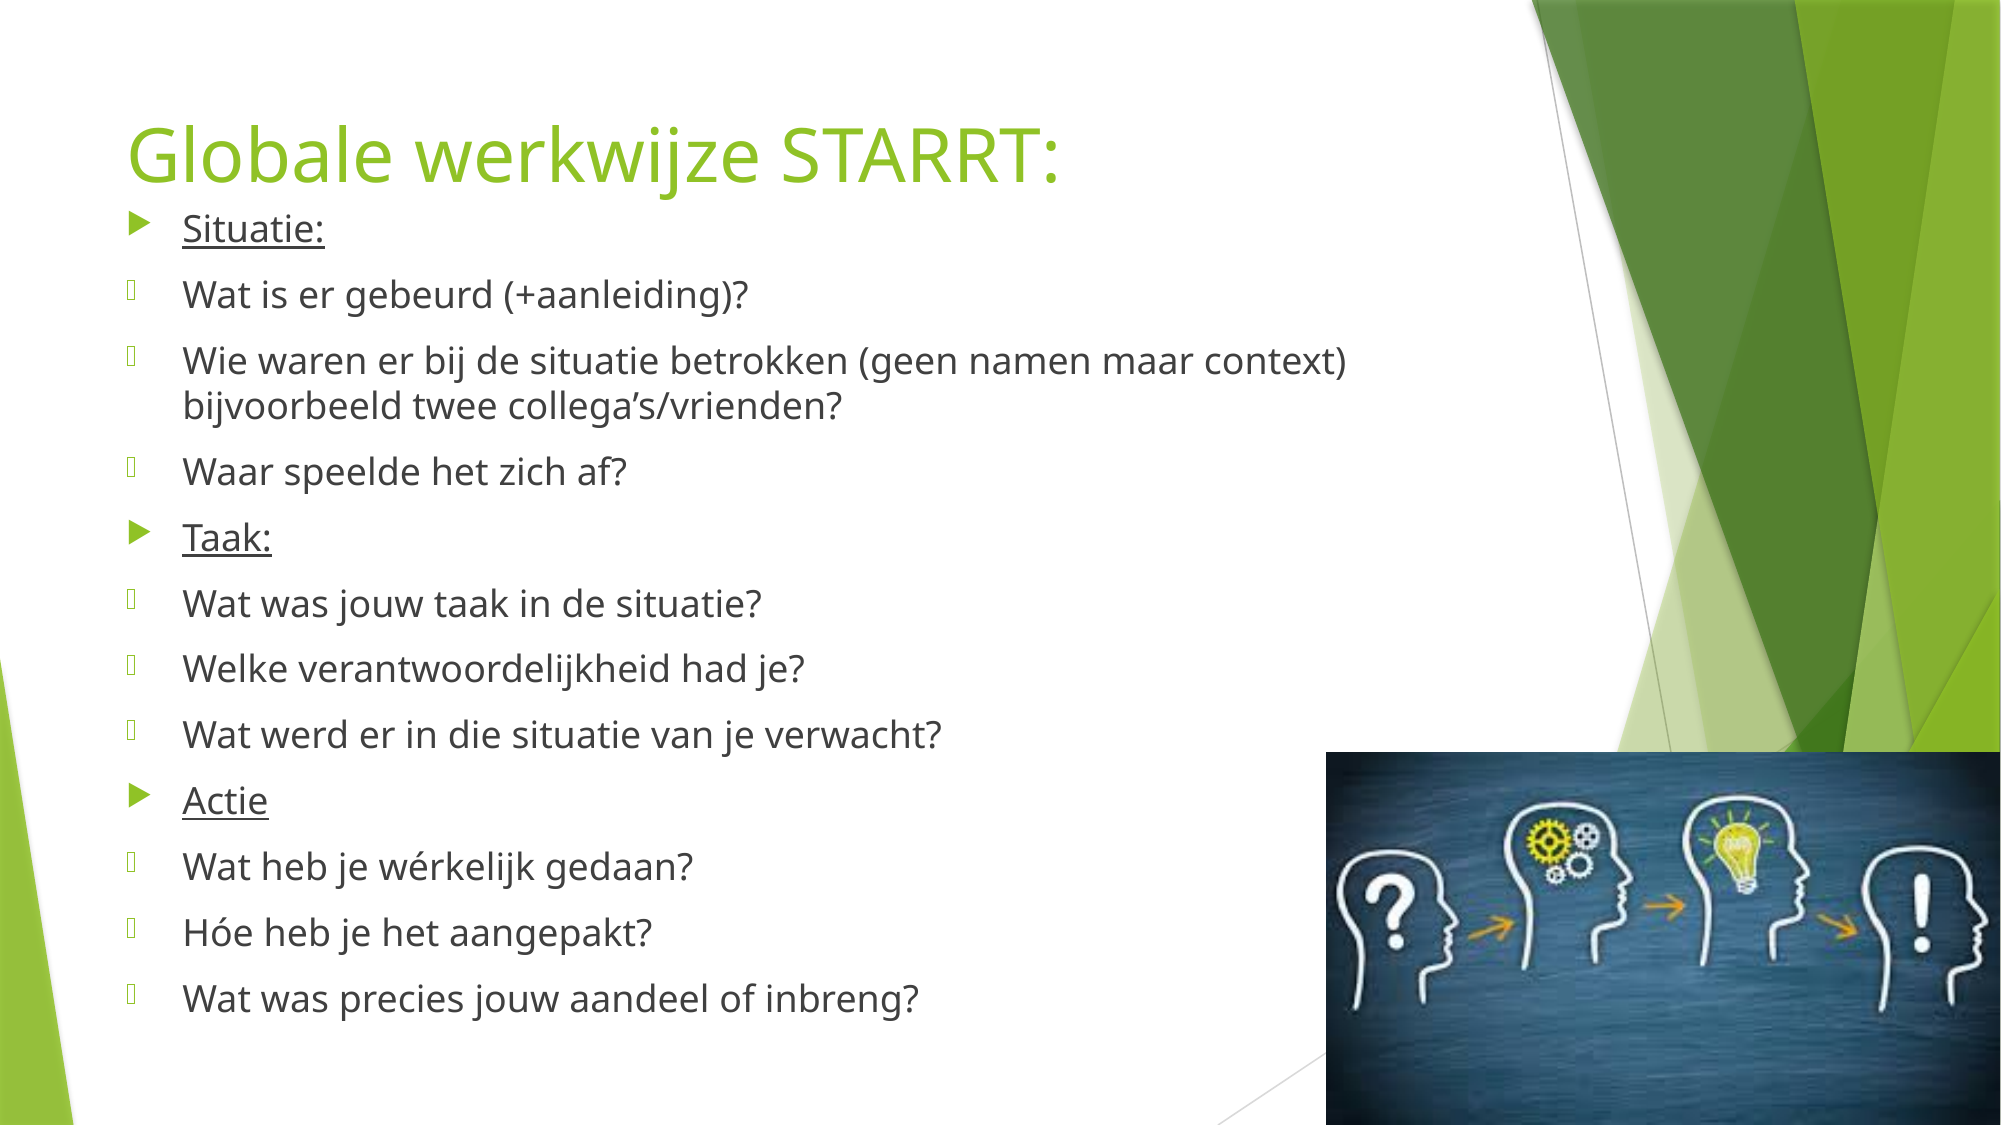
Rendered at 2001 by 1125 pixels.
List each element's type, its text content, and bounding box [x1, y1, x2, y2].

title Globale werkwijze STARRT: [111, 99, 1522, 197]
list Situatie: Wat is er gebeurd (+aanleiding)? Wie waren er bij de situatie betrokken (geen namen maar context) bijvoorbeeld twee collega’s/vrienden? Waar speelde het zich af? Taak: Wat was jouw taak in de situatie? Welke verantwoordelijkheid had je? Wat werd er in die situatie van je verwacht? Actie Wat heb je wérkelijk gedaan? Hóe heb je het aangepakt? Wat was precies jouw aandeel of inbreng? [111, 197, 1522, 1125]
picture [1325, 751, 2000, 1125]
